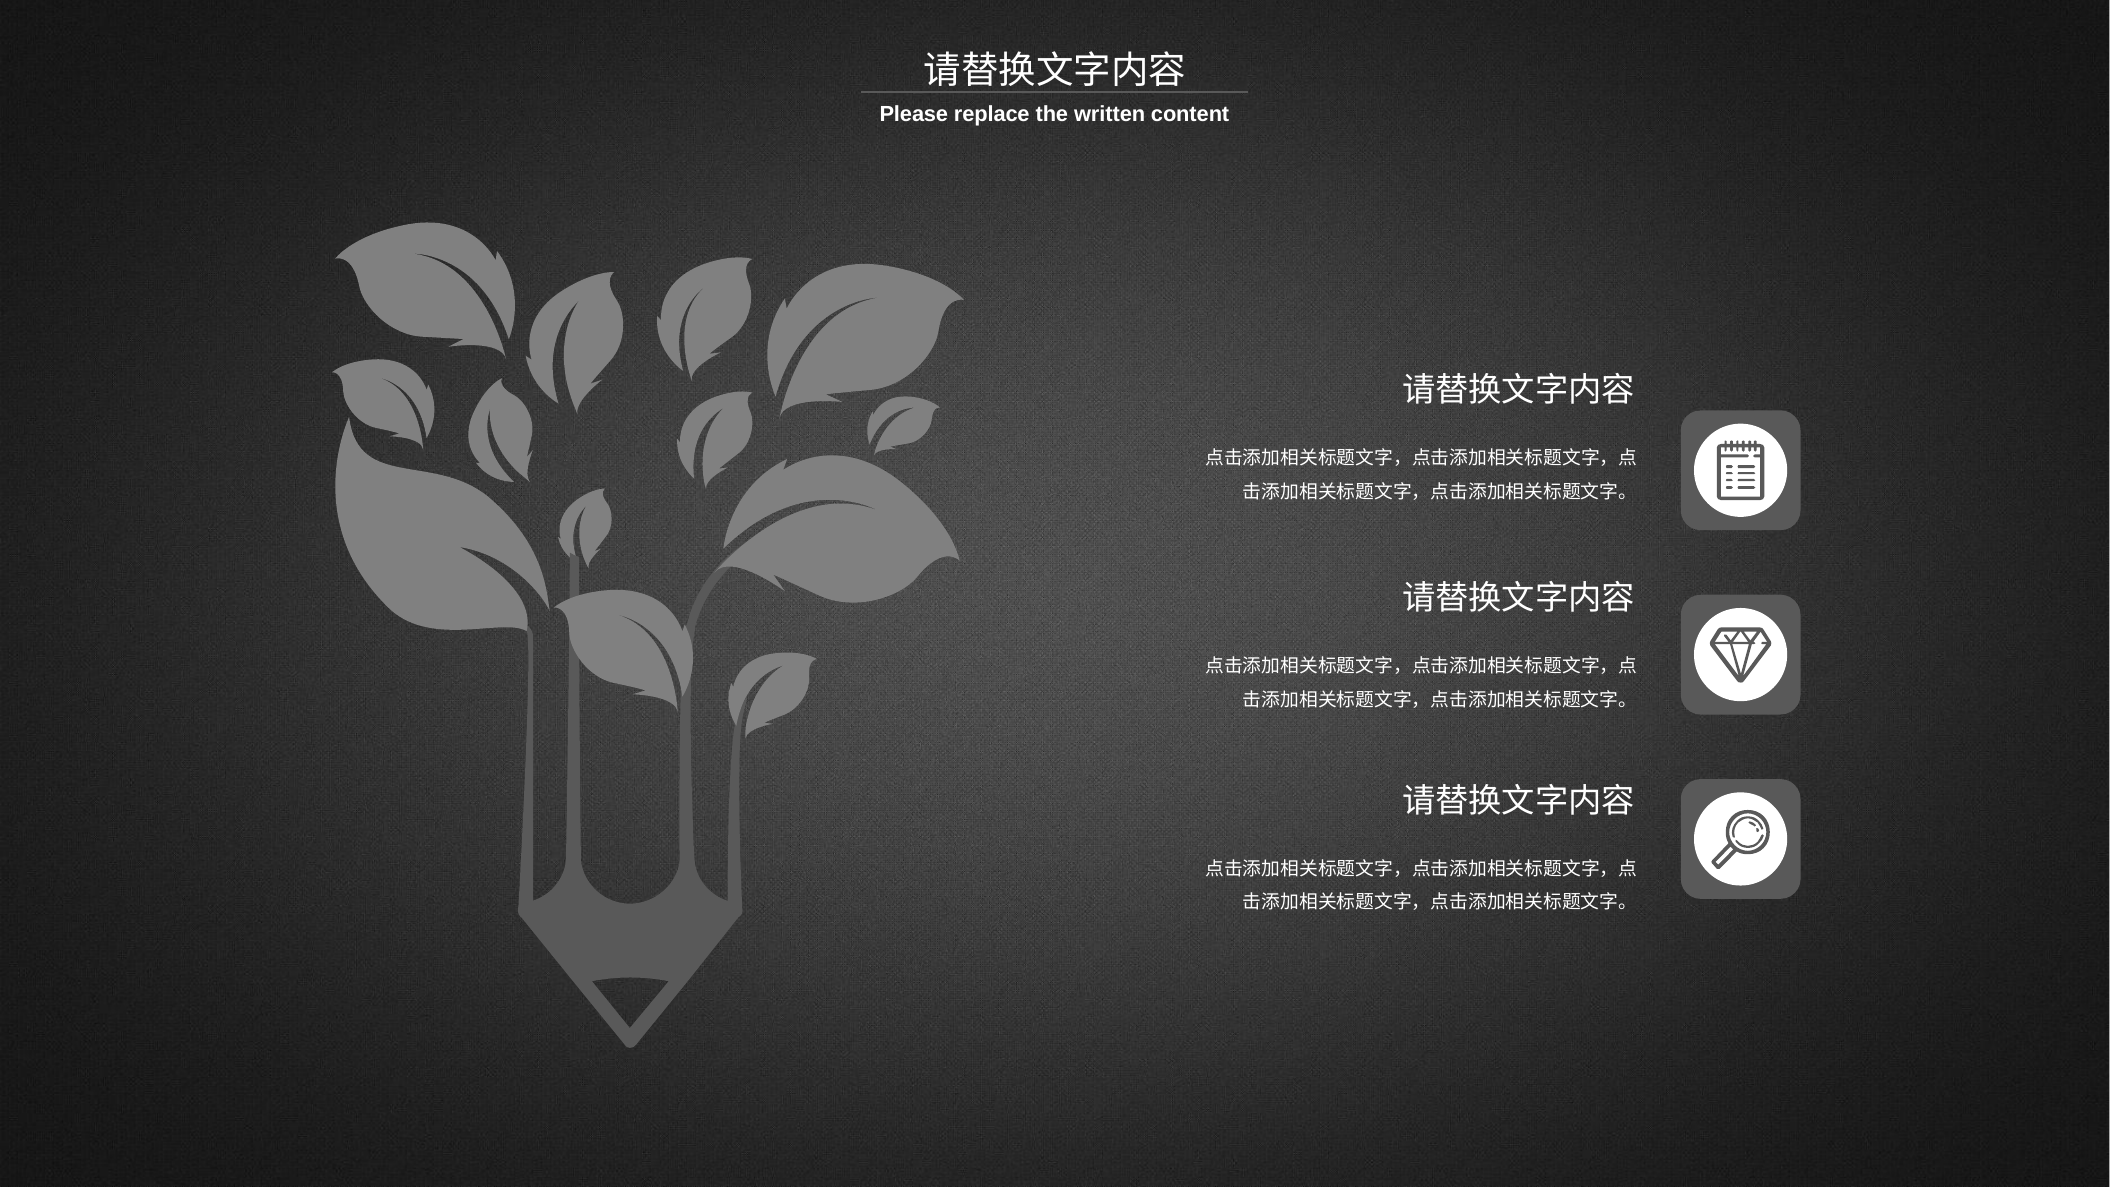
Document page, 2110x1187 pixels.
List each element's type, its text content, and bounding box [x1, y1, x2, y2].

text_box 请替换文字内容 [1387, 360, 1650, 416]
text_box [1680, 410, 1801, 531]
text_box 请替换文字内容 [1387, 568, 1650, 624]
text_box 点击添加相关标题文字，点击添加相关标题文字，点击添加相关标题文字，点击添加相关标题文字。 [1184, 634, 1652, 717]
text_box 点击添加相关标题文字，点击添加相关标题文字，点击添加相关标题文字，点击添加相关标题文字。 [1184, 427, 1652, 510]
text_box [298, 201, 961, 1048]
text_box Please replace the written content [864, 93, 1245, 133]
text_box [1680, 594, 1801, 715]
text_box 点击添加相关标题文字，点击添加相关标题文字，点击添加相关标题文字，点击添加相关标题文字。 [1184, 837, 1652, 921]
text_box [1680, 779, 1801, 899]
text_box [1716, 440, 1765, 501]
picture [0, 0, 2110, 1187]
text_box 请替换文字内容 [1387, 771, 1650, 827]
text_box 请替换文字内容 [908, 93, 1201, 99]
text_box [1711, 809, 1770, 869]
text_box 请替换文字内容 [908, 39, 1201, 91]
